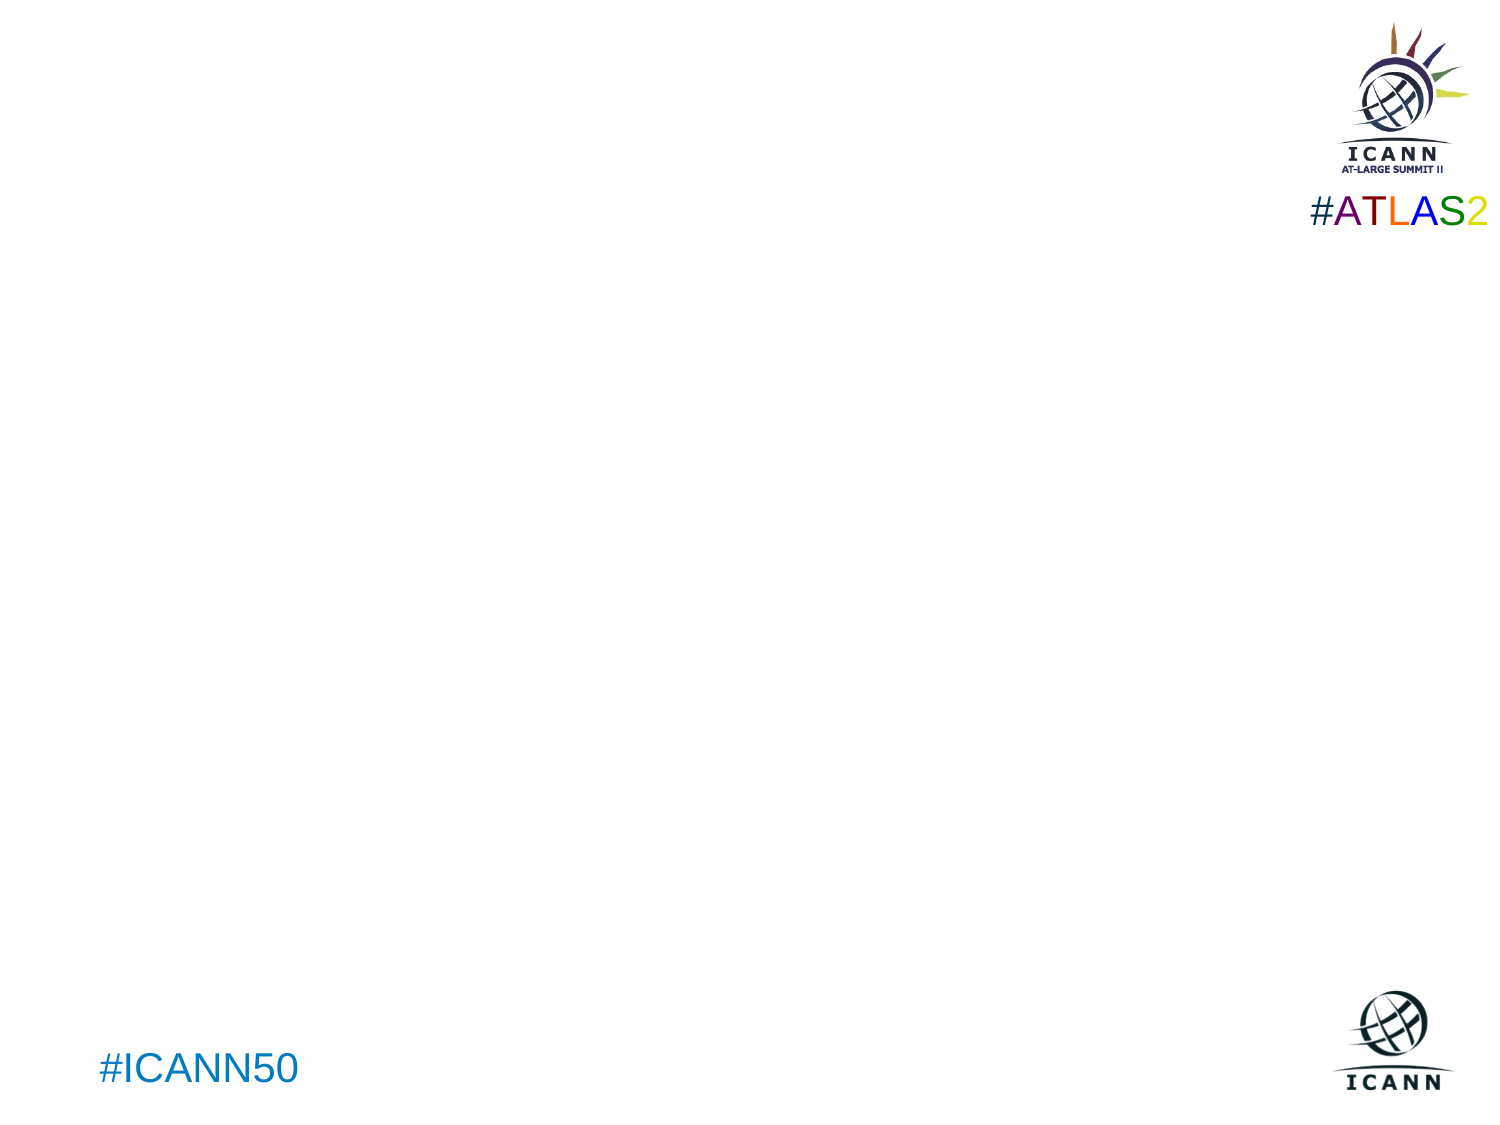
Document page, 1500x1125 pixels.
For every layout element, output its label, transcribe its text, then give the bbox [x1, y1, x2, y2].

text_box #ATLAS2 [1299, 180, 1500, 237]
picture [1337, 20, 1470, 176]
picture [1325, 987, 1462, 1094]
